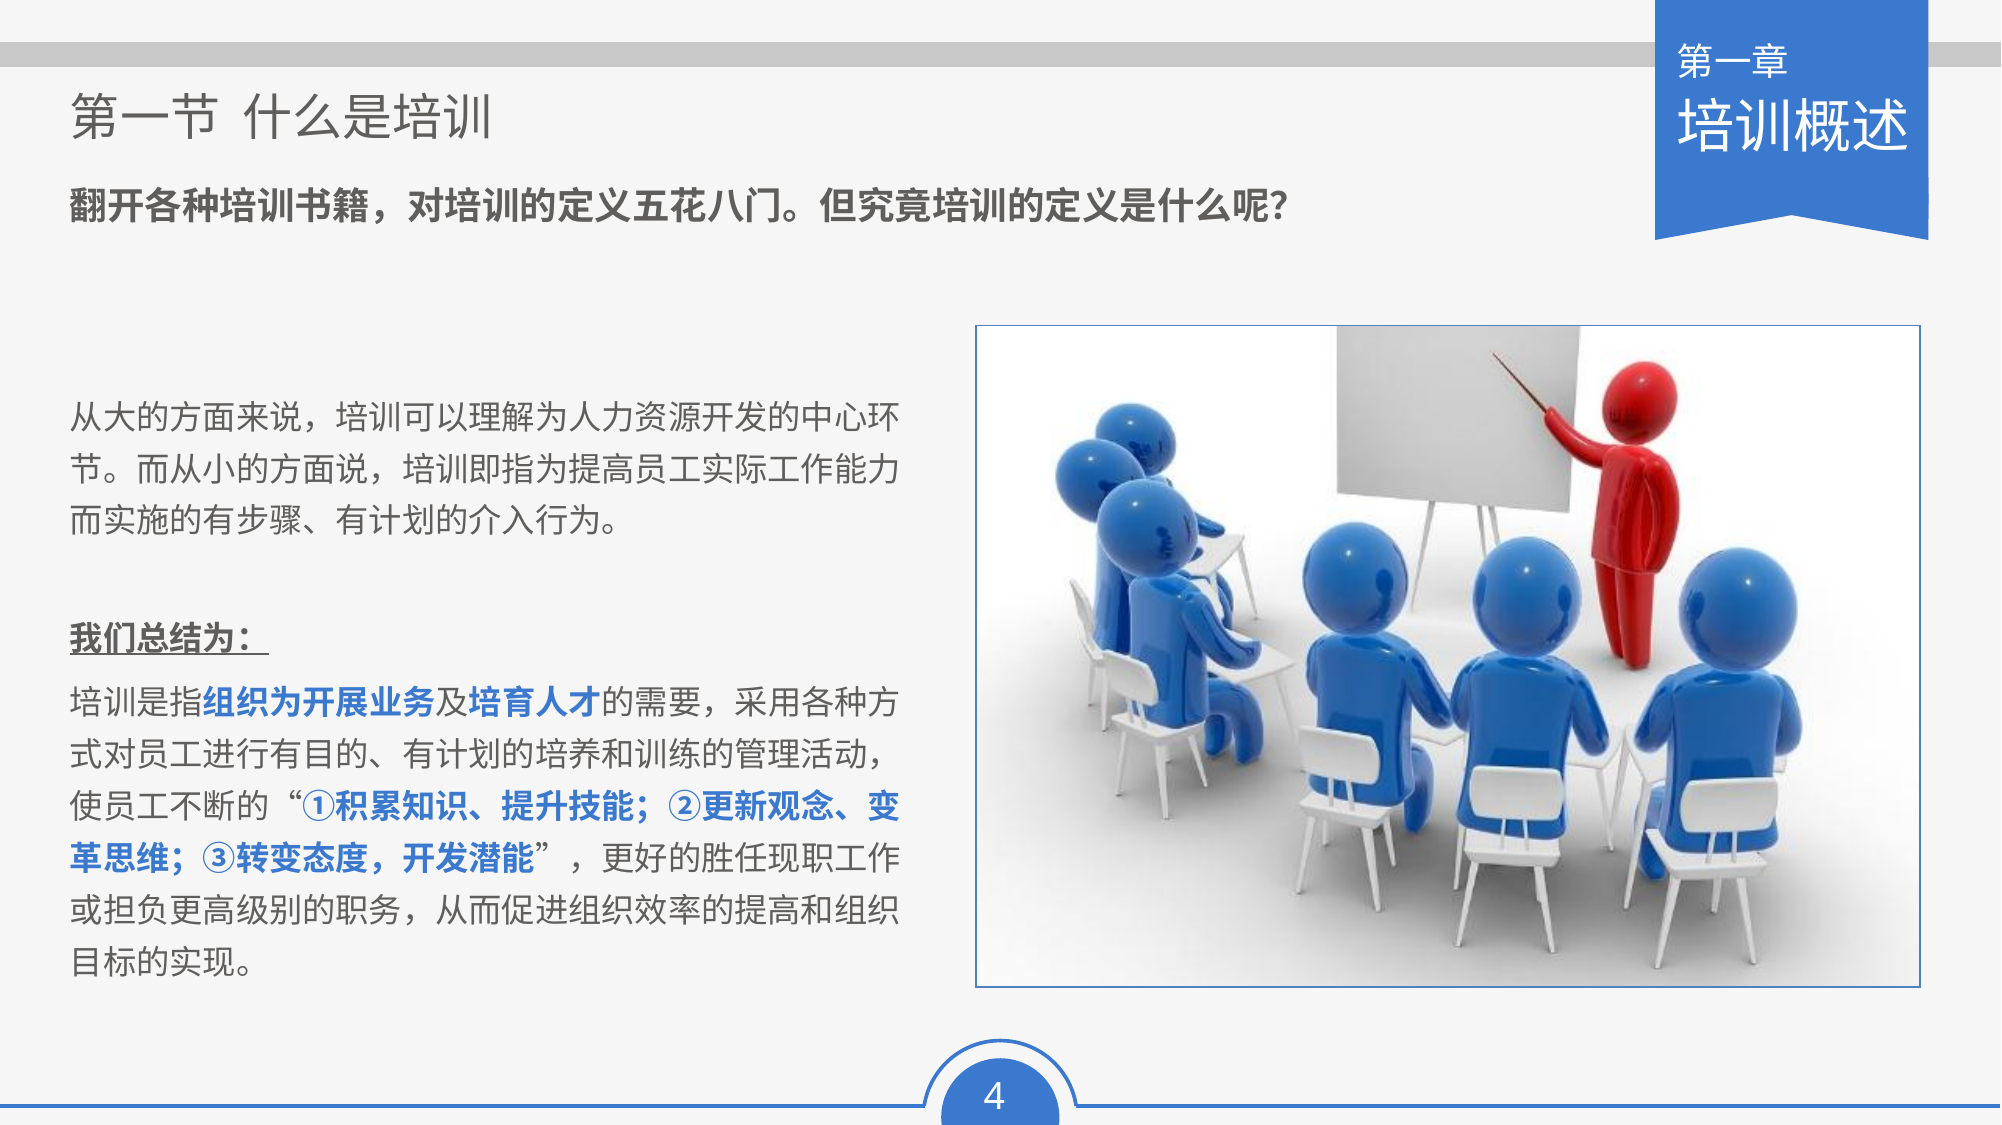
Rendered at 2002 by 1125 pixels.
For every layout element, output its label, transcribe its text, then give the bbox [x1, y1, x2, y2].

text_box 从大的方面来说，培训可以理解为人力资源开发的中心环节。而从小的方面说，培训即指为提高员工实际工作能力而实施的有步骤、有计划的介入行为。 [55, 376, 930, 547]
text_box 翻开各种培训书籍，对培训的定义五花八门。但究竟培训的定义是什么呢？ [55, 160, 1666, 235]
text_box 第一节 什么是培训 [55, 78, 871, 153]
text_box 我们总结为： 培训是指组织为开展业务及培育人才的需要，采用各种方式对员工进行有目的、有计划的培养和训练的管理活动，使员工不断的“①积累知识、提升技能；②更新观念、变革思维；③转变态度，开发潜能”，更好的胜任现职工作或担负更高级别的职务，从而促进组织效率的提高和组织目标的实现。 [55, 597, 930, 989]
picture [976, 325, 1920, 987]
